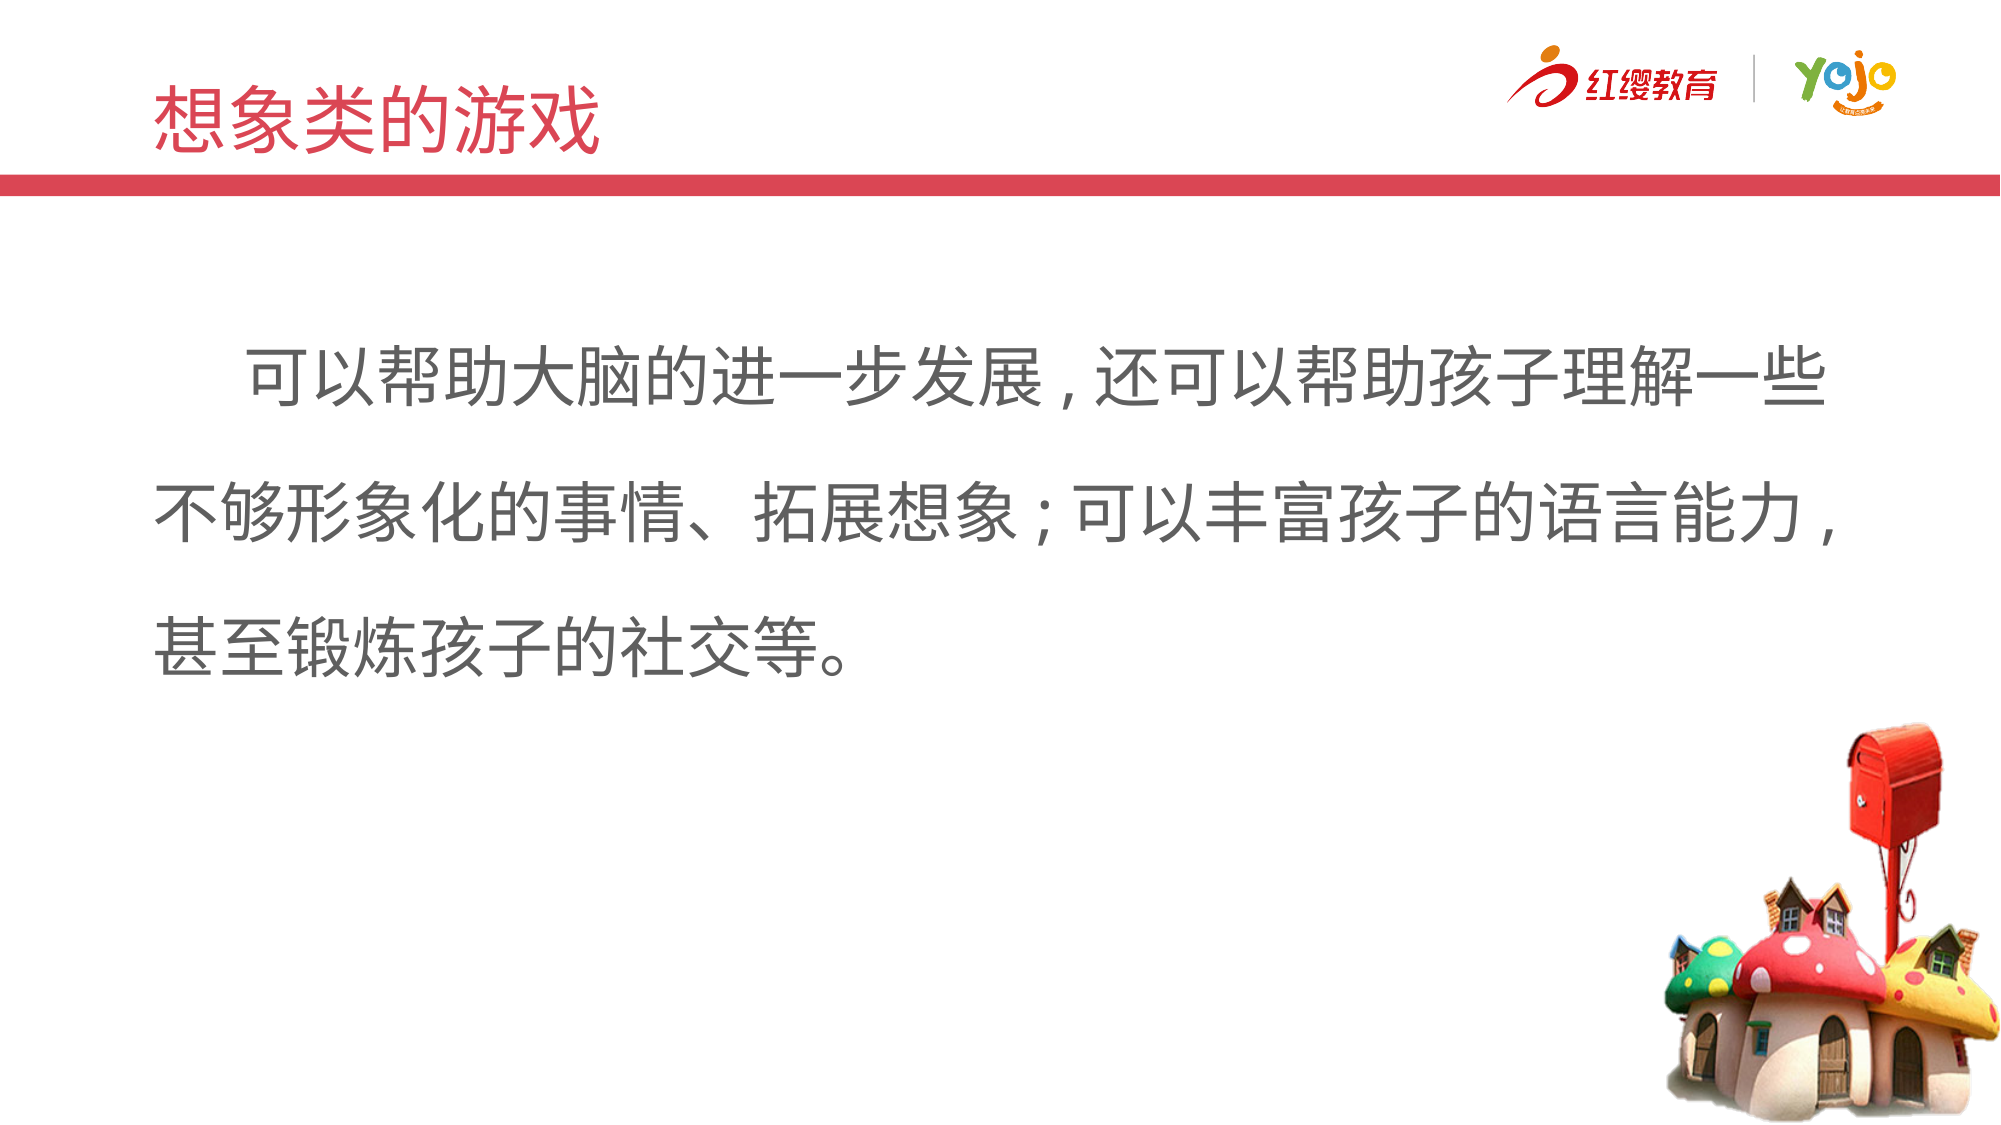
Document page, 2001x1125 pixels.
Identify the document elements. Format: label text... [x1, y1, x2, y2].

list 可以帮助大脑的进一步发展,还可以帮助孩子理解一些不够形象化的事情、拓展想象;可以丰富孩子的语言能力,甚至锻炼孩子的社交等。 [137, 271, 1863, 1063]
picture [1507, 45, 1896, 116]
picture [1660, 710, 2001, 1125]
title 想象类的游戏 [137, 66, 1863, 182]
